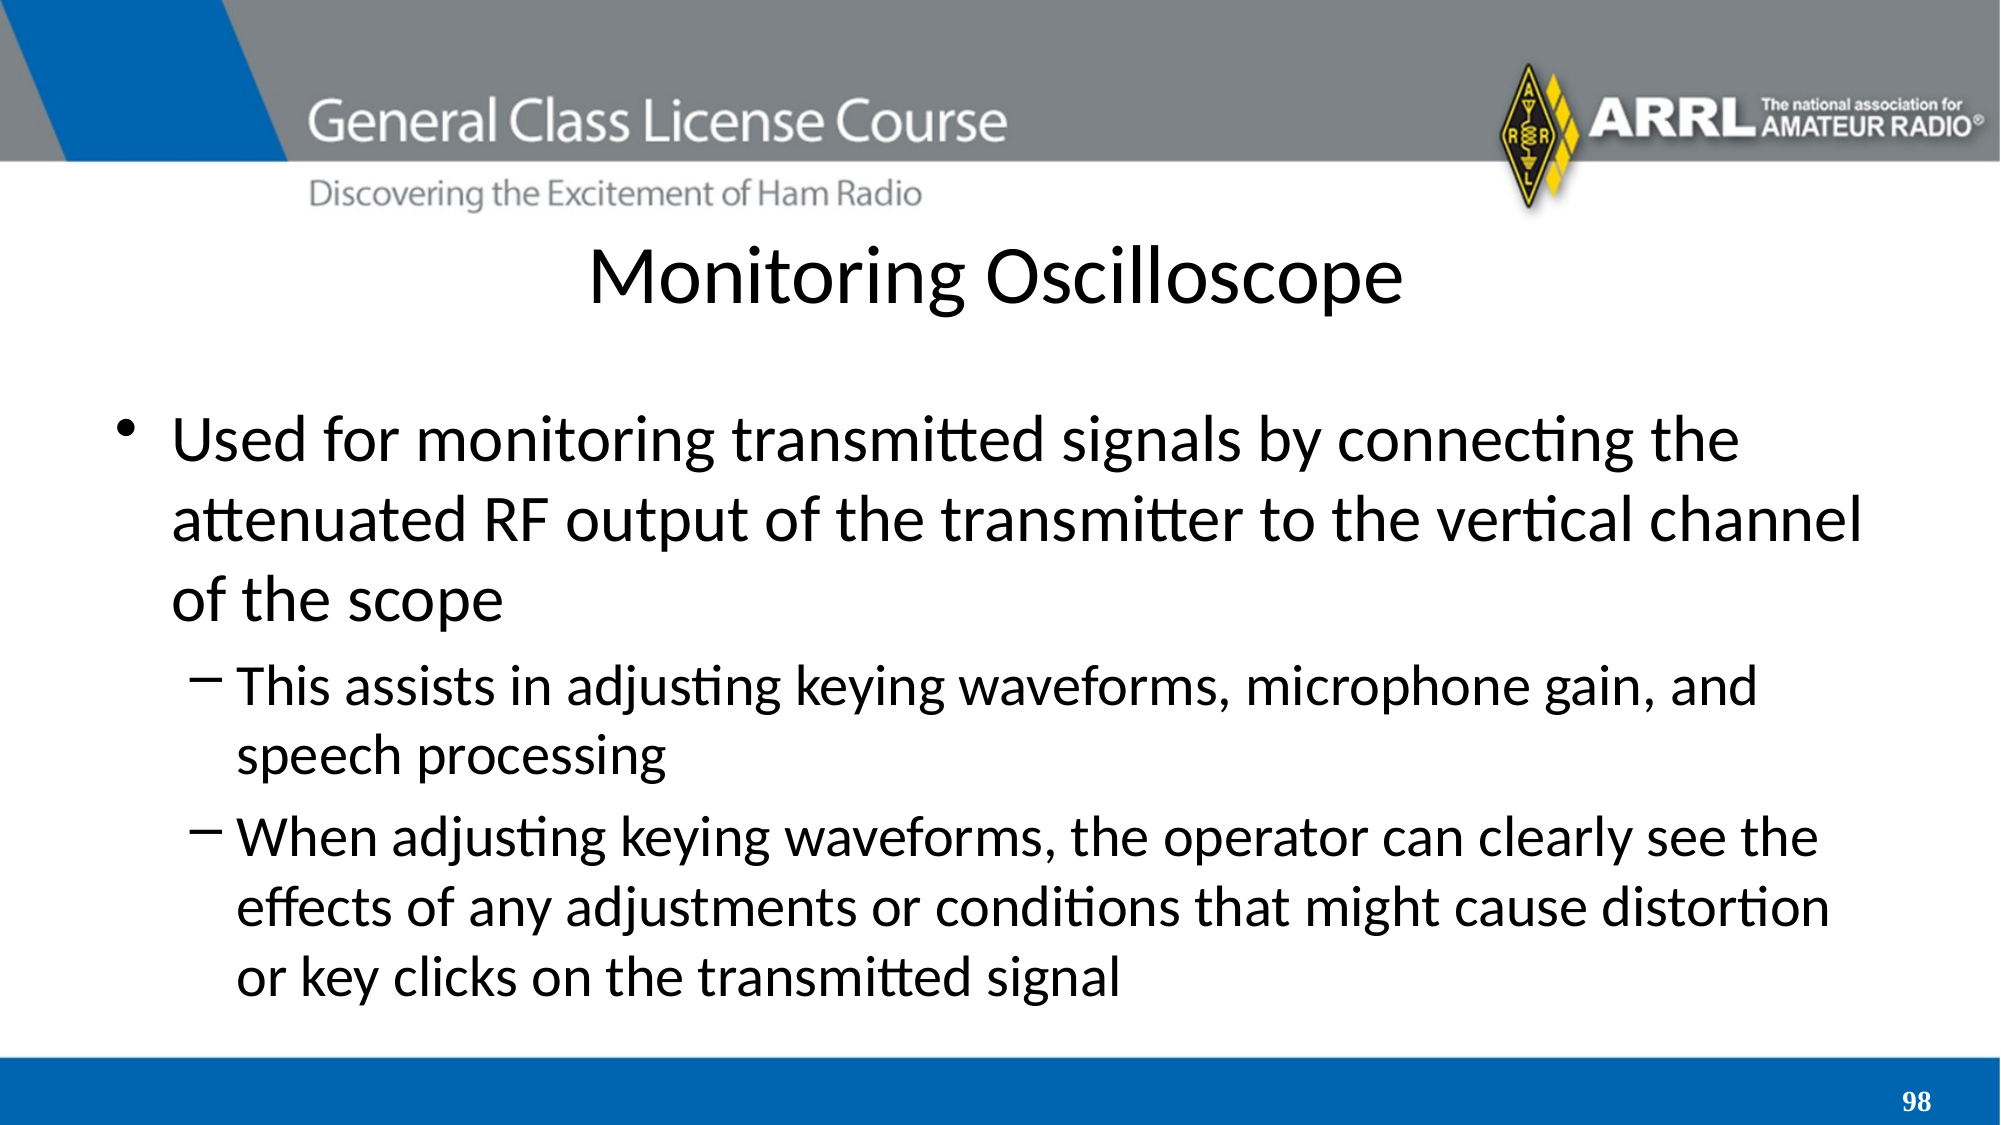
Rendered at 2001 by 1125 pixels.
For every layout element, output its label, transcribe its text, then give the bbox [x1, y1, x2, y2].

list Used for monitoring transmitted signals by connecting the attenuated RF output of the transmitter to the vertical channel of the scope This assists in adjusting keying waveforms, microphone gain, and speech processing When adjusting keying waveforms, the operator can clearly see the effects of any adjustments or conditions that might cause distortion or key clicks on the transmitted signal [99, 387, 1900, 1075]
picture [0, 0, 2001, 1125]
title Monitoring Oscilloscope [96, 212, 1897, 356]
